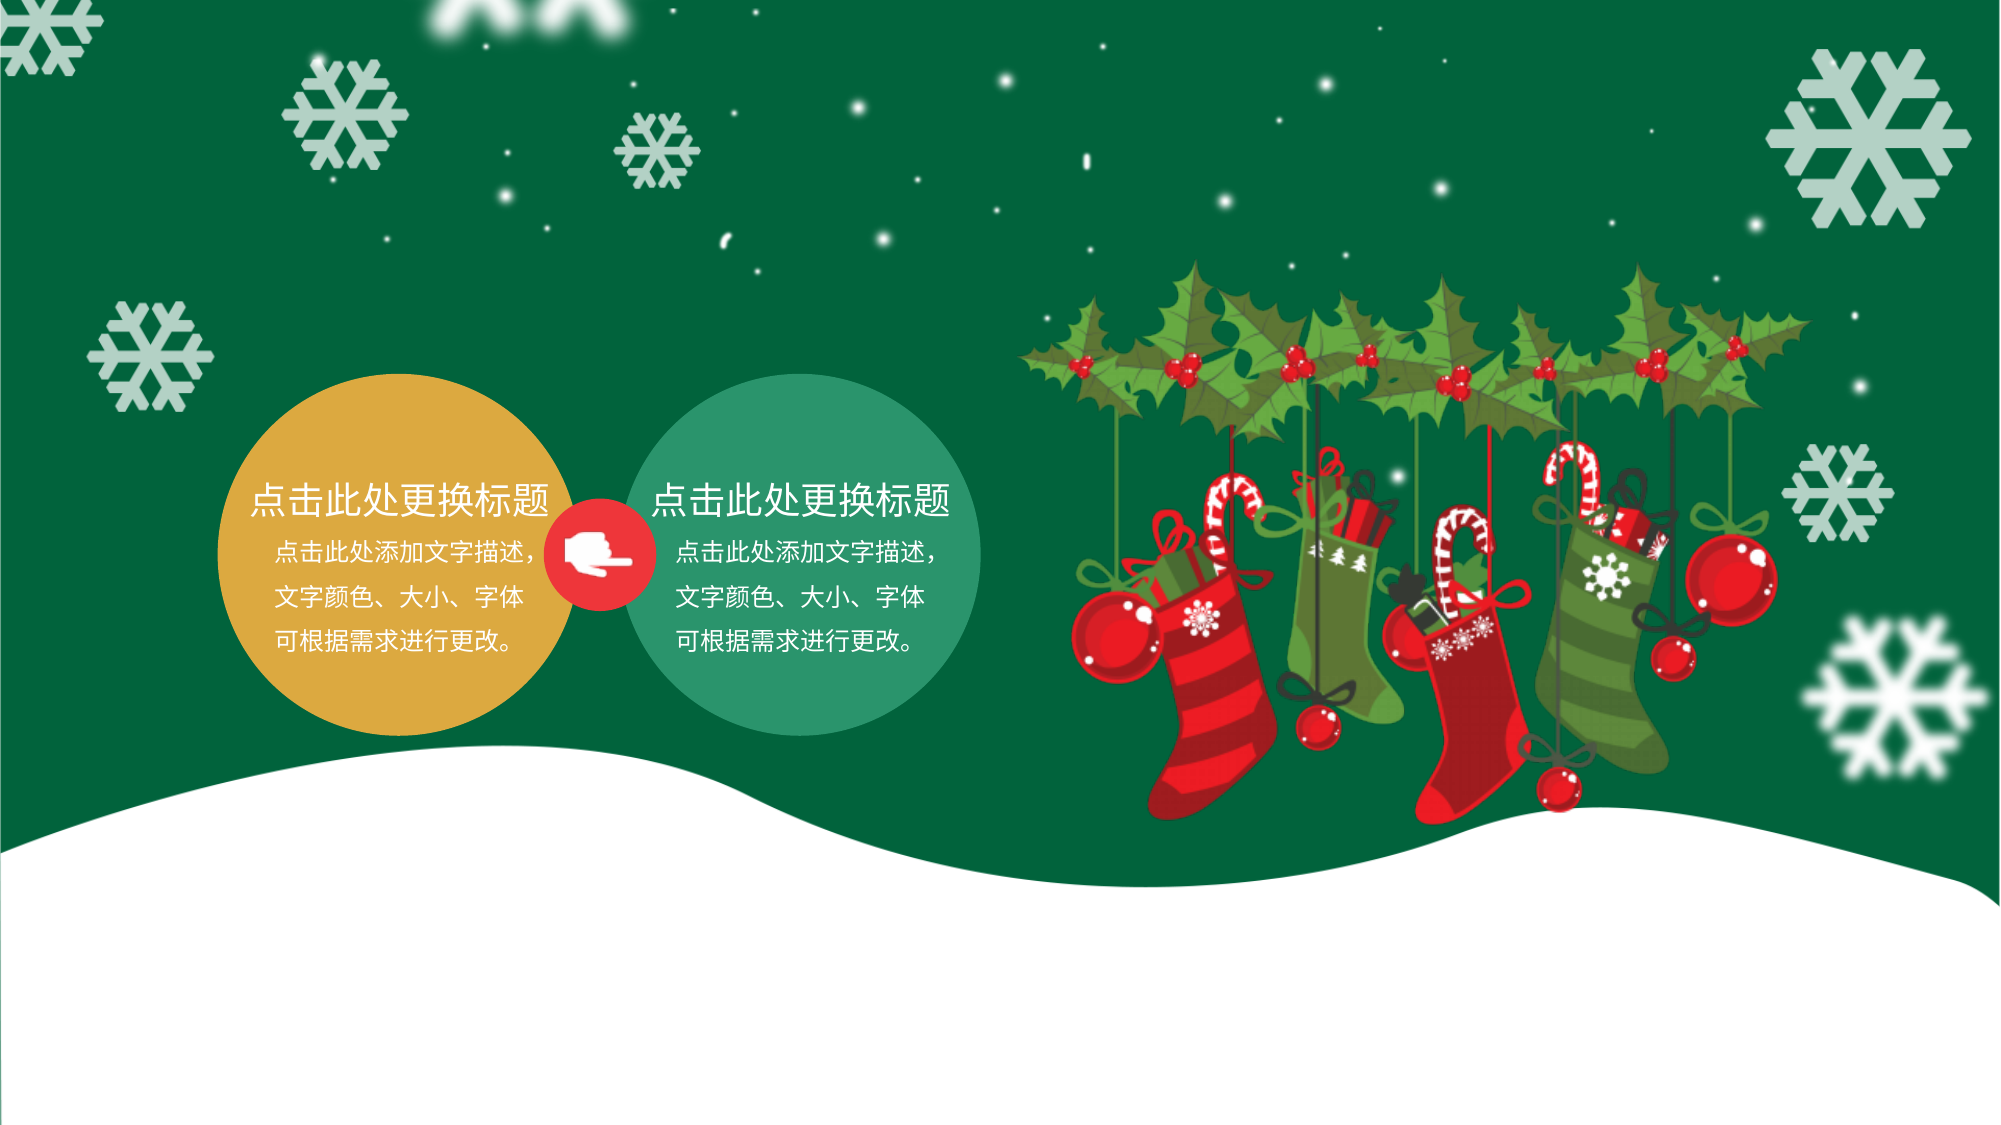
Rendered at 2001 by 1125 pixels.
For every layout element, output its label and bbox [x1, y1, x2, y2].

text_box [572, 498, 628, 612]
text_box [217, 373, 981, 736]
picture [0, 0, 2000, 1125]
text_box [227, 450, 572, 711]
text_box [628, 450, 973, 711]
